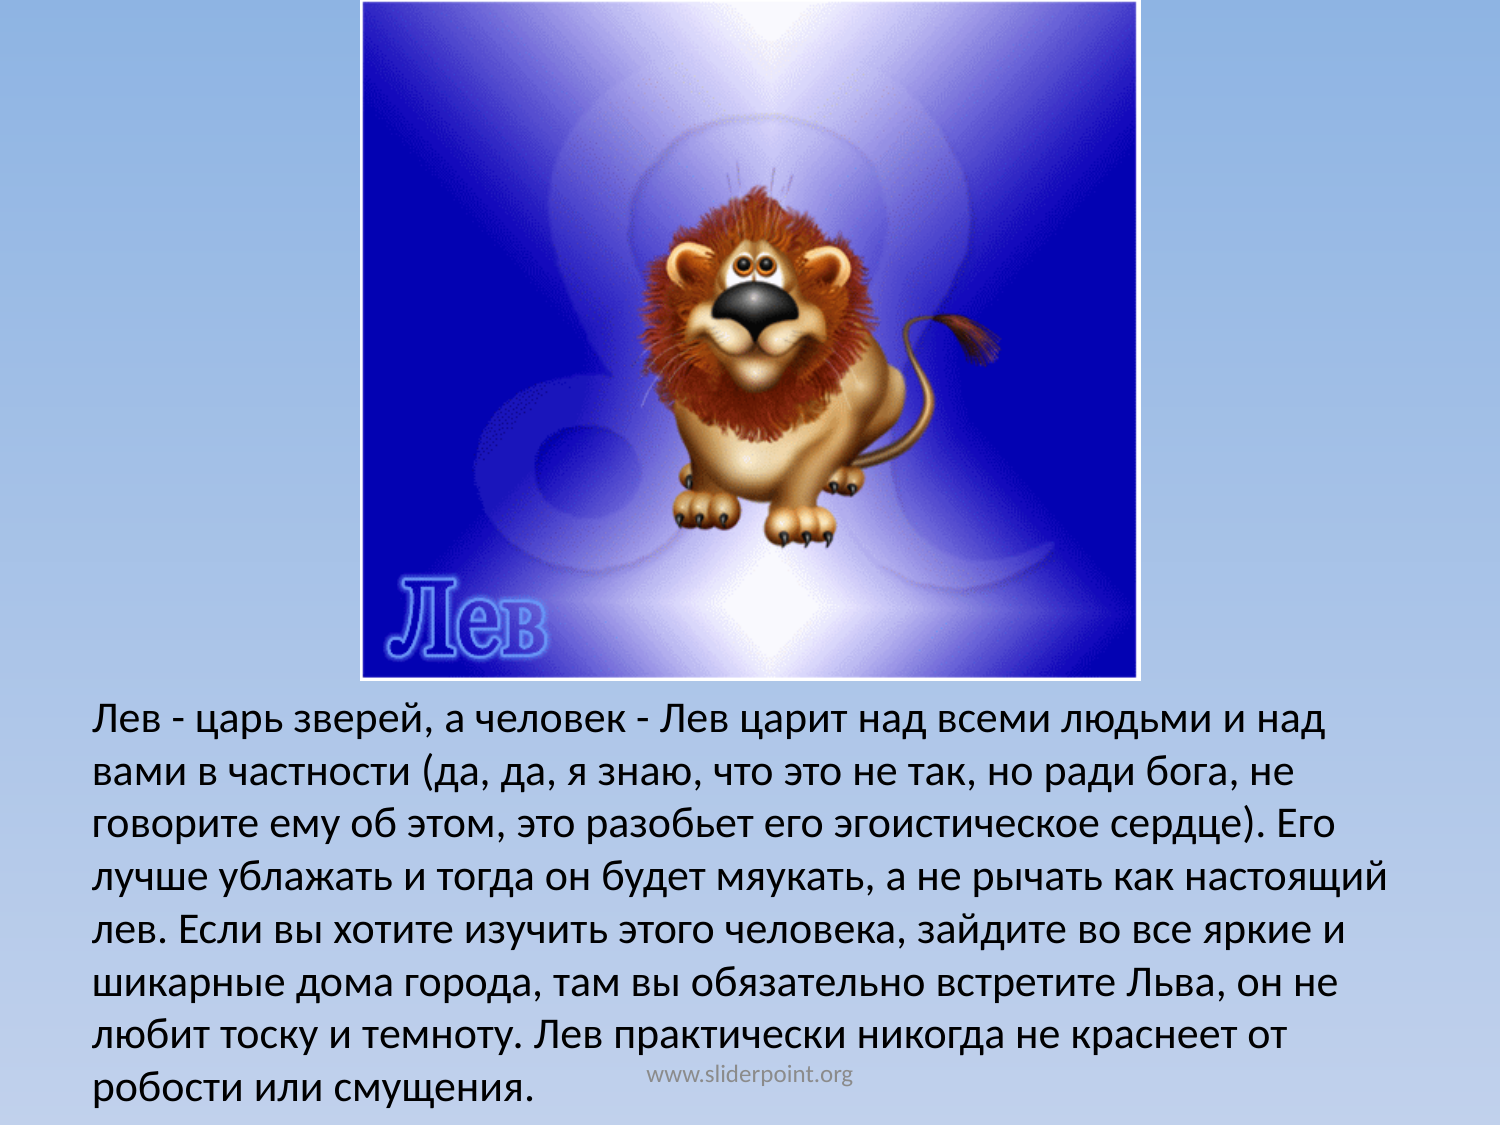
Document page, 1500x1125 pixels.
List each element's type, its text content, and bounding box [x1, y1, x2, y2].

footer www.sliderpoint.org [512, 1042, 988, 1103]
picture [359, 0, 1141, 681]
list Лев - царь зверей, а человек - Лев царит над всеми людьми и над вами в частности (да, да, я знаю, что это не так, но ради бога, не говорите ему об этом, это разобьет его эгоистическое сердце). Его лучше ублажать и тогда он будет мяукать, а не рычать как настоящий лев. Если вы хотите изучить этого человека, зайдите во все яркие и шикарные дома города, там вы обязательно встретите Льва, он не любит тоску и темноту. Лев практически никогда не краснеет от робости или смущения. [76, 680, 1428, 1125]
